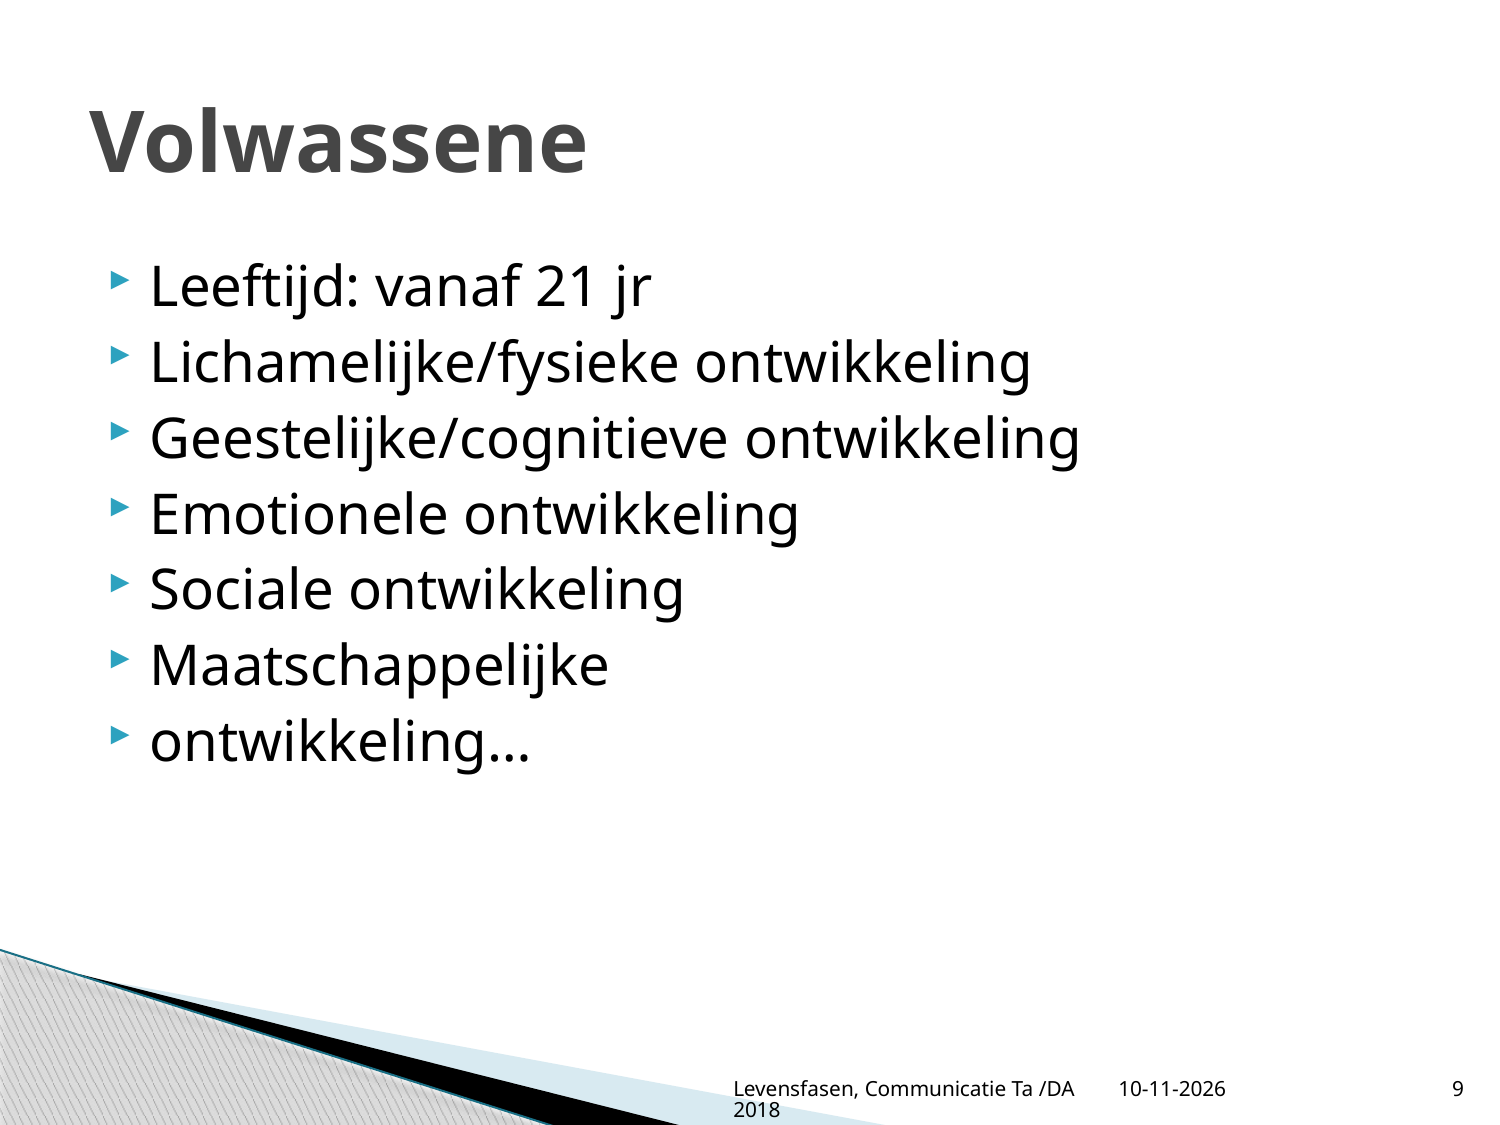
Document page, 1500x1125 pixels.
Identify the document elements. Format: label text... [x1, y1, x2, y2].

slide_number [1105, 1051, 1418, 1112]
title Volwassene [75, 45, 1425, 233]
list Leeftijd: vanaf 21 jr Lichamelijke/fysieke ontwikkeling Geestelijke/cognitieve ontwikkeling Emotionele ontwikkeling Sociale ontwikkeling Maatschappelijke ontwikkeling… [75, 243, 1425, 986]
slide_number 9 [1418, 1051, 1479, 1112]
footer Levensfasen, Communicatie Ta /DA 2018 [718, 1051, 1105, 1112]
